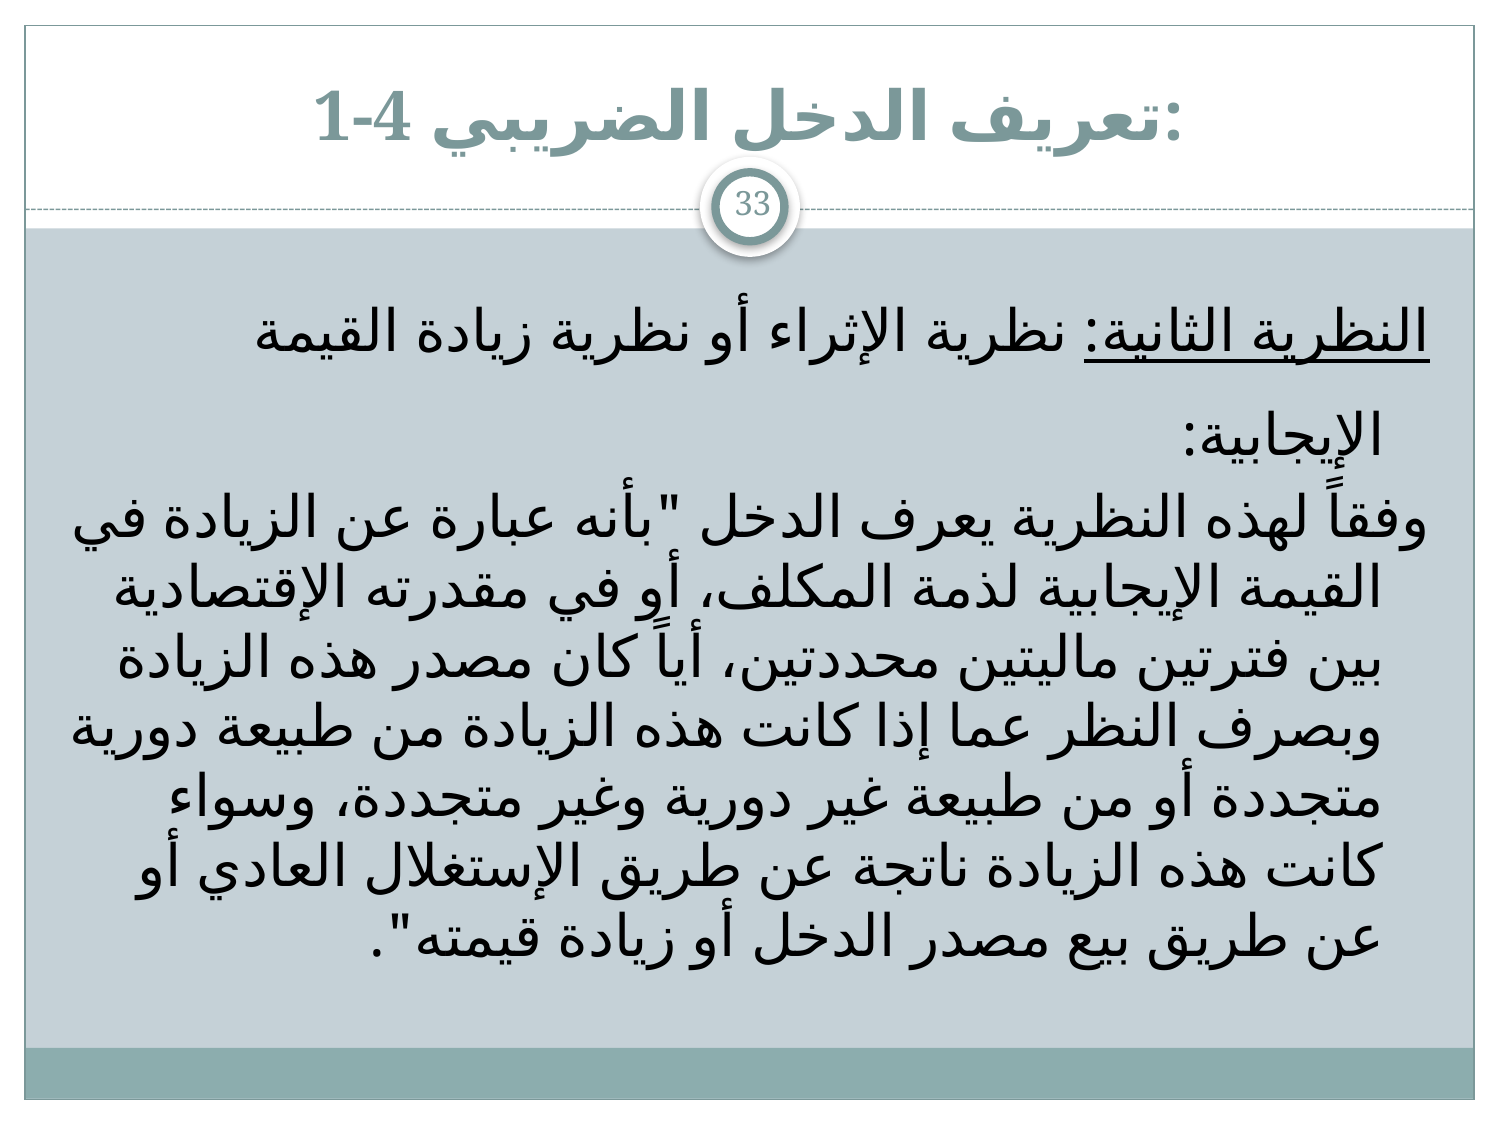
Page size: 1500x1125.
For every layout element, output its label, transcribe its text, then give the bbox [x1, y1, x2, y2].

slide_number 33 [715, 168, 791, 241]
title 1-4 تعريف الدخل الضريبي: [49, 37, 1450, 162]
list النظرية الثانية: نظرية الإثراء أو نظرية زيادة القيمة الإيجابية: وفقاً لهذه النظرية يعرف الدخل "بأنه عبارة عن الزيادة في القيمة الإيجابية لذمة المكلف، أو في مقدرته الإقتصادية بين فترتين ماليتين محددتين، أياً كان مصدر هذه الزيادة وبصرف النظر عما إذا كانت هذه الزيادة من طبيعة دورية متجددة أو من طبيعة غير دورية وغير متجددة، وسواء كانت هذه الزيادة ناتجة عن طريق الإستغلال العادي أو عن طريق بيع مصدر الدخل أو زيادة قيمته". [49, 250, 1445, 1001]
